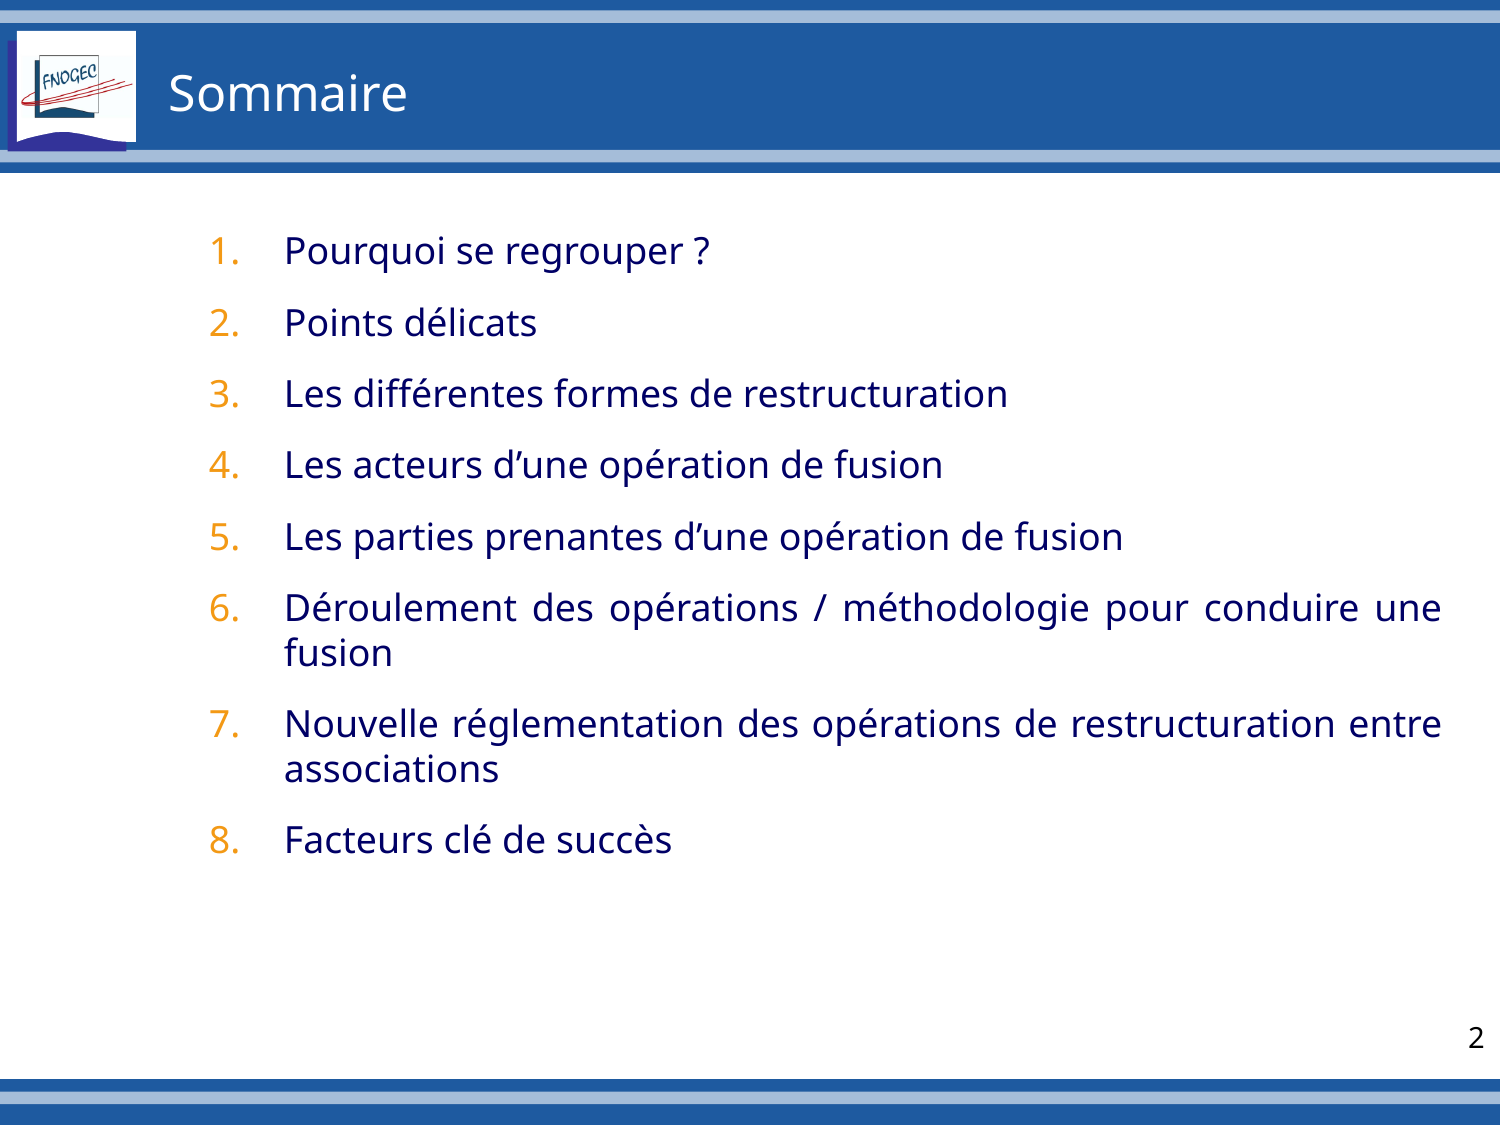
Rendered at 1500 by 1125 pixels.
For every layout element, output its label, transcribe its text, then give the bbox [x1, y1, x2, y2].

picture [18, 51, 136, 123]
list Pourquoi se regrouper ? Points délicats Les différentes formes de restructuration Les acteurs d’une opération de fusion Les parties prenantes d’une opération de fusion Déroulement des opérations / méthodologie pour conduire une fusion Nouvelle réglementation des opérations de restructuration entre associations Facteurs clé de succès [193, 219, 1459, 1006]
slide_number 2 [1149, 1011, 1500, 1090]
title Sommaire [153, 44, 1330, 138]
